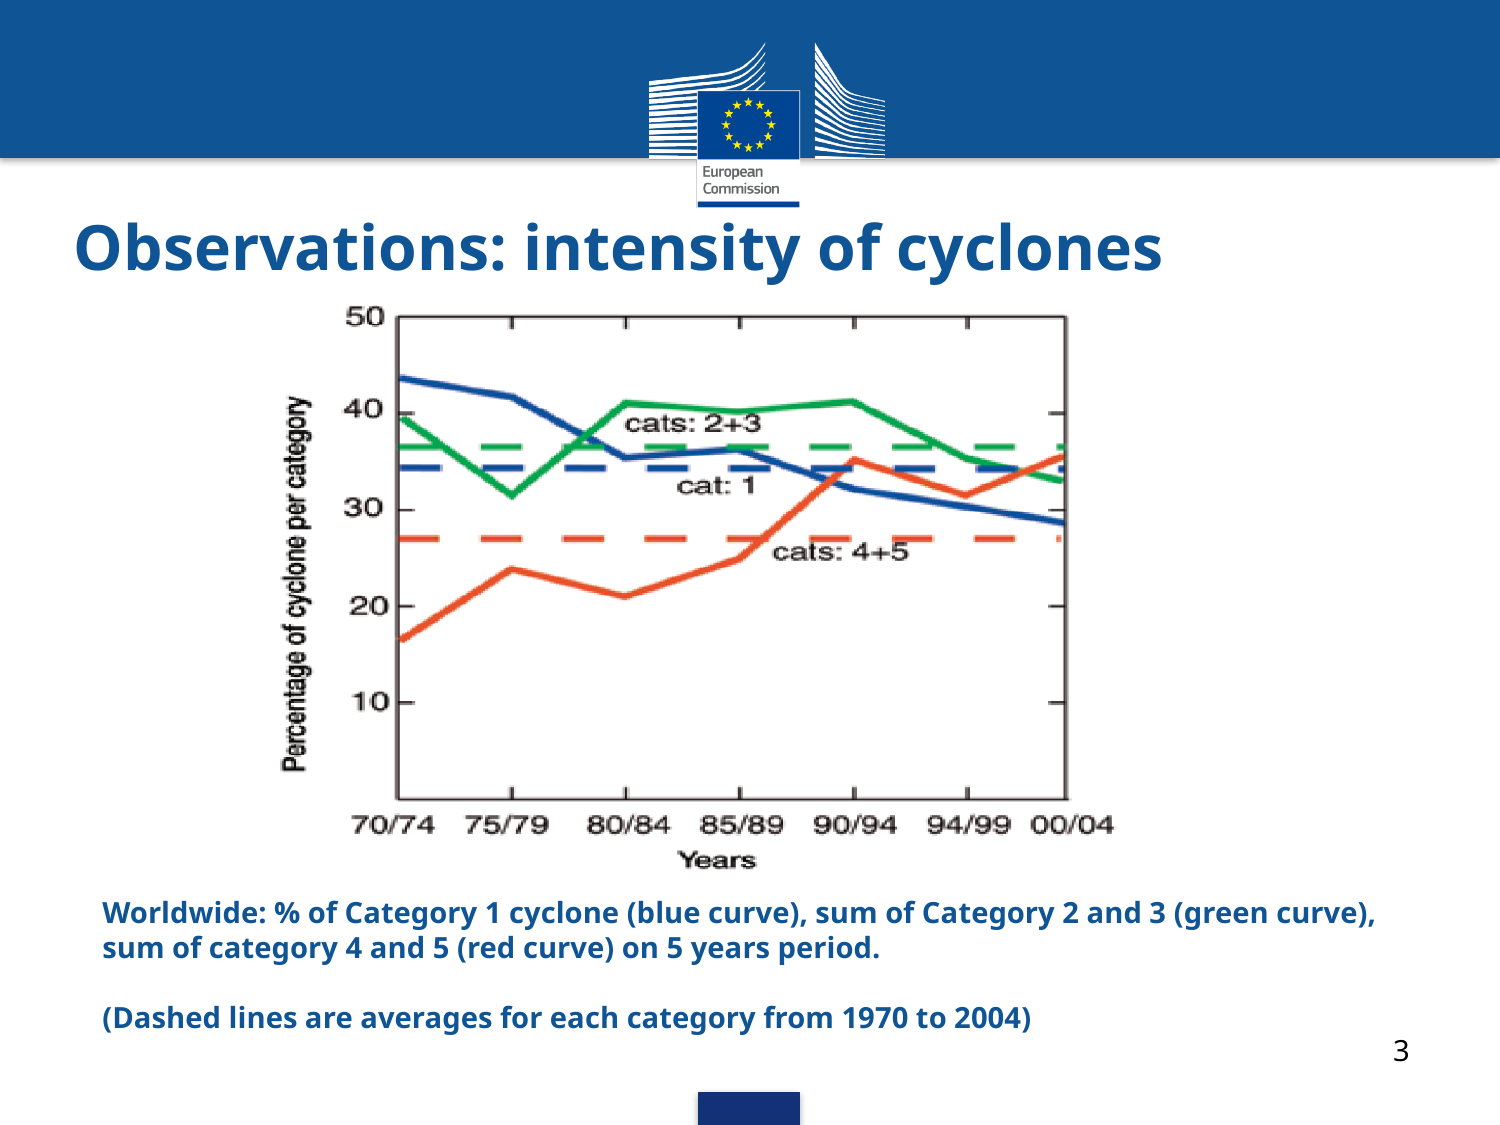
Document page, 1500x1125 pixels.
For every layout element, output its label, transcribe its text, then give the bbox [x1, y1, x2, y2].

picture [274, 299, 1120, 876]
slide_number 3 [1349, 1024, 1426, 1103]
picture [649, 42, 885, 143]
title Observations: intensity of cyclones [0, 143, 1351, 348]
text_box Worldwide: % of Category 1 cyclone (blue curve), sum of Category 2 and 3 (green curve), sum of category 4 and 5 (red curve) on 5 years period. (Dashed lines are averages for each category from 1970 to 2004) [87, 887, 1425, 1077]
